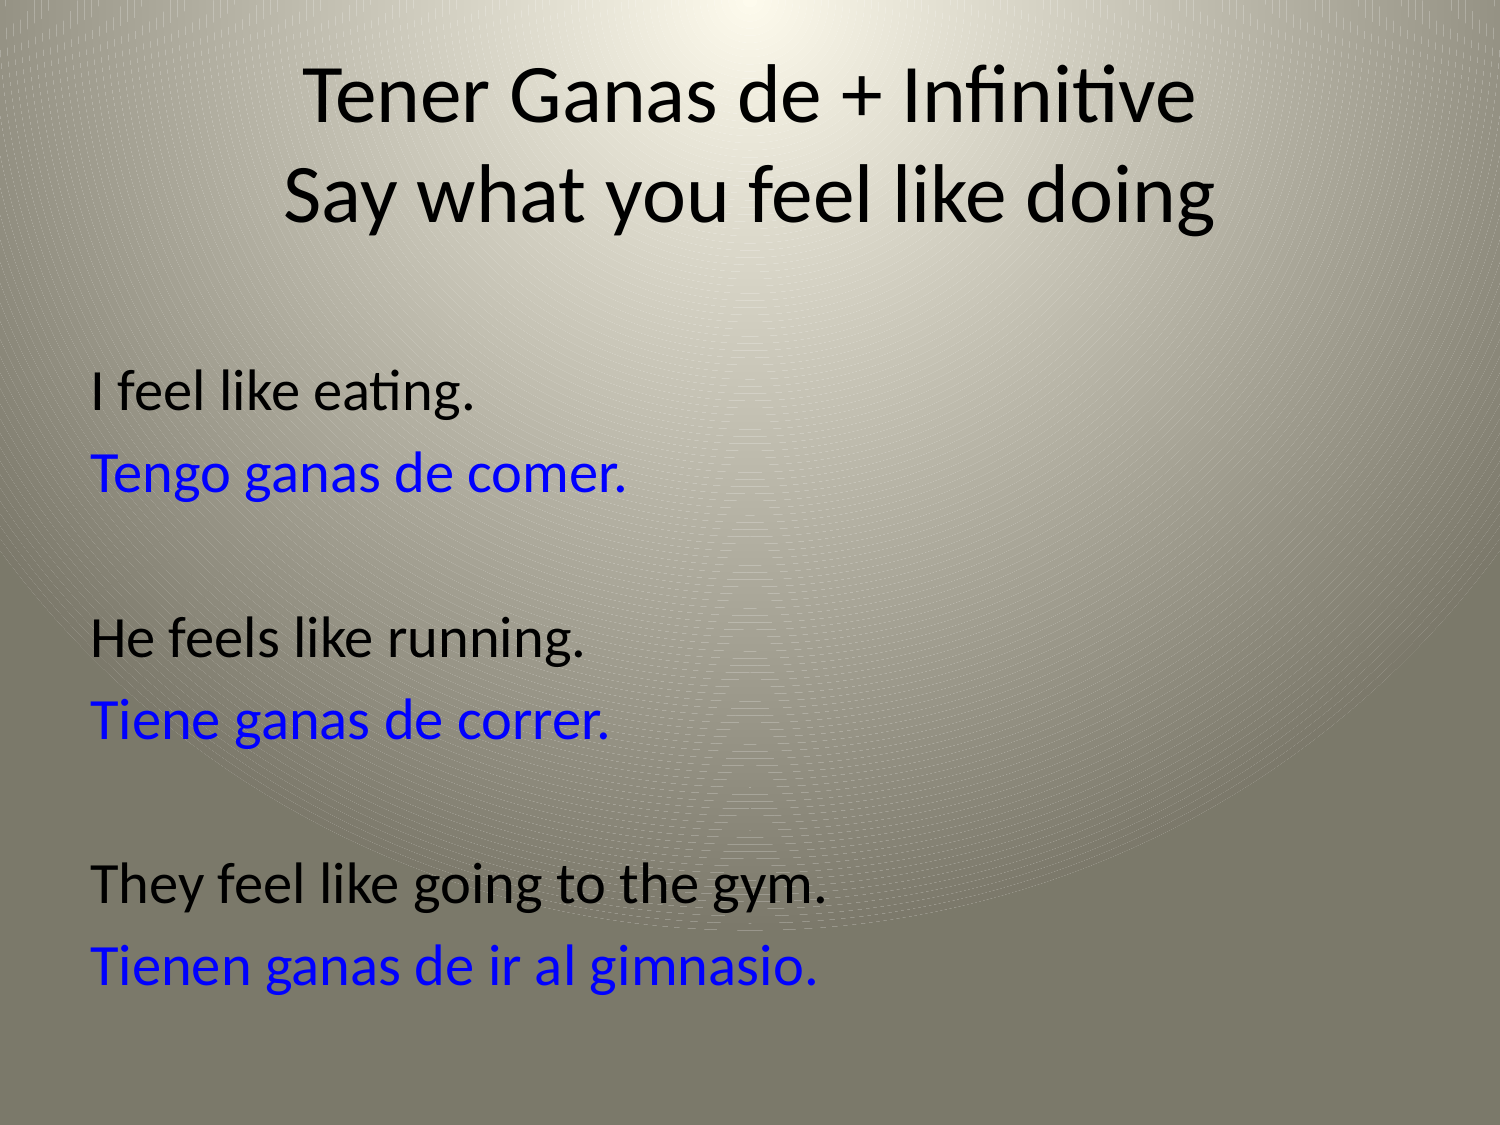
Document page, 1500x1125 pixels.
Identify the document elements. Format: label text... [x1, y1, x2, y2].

title Tener Ganas de + Infinitive Say what you feel like doing [75, 31, 1425, 247]
list I feel like eating. Tengo ganas de comer. He feels like running. Tiene ganas de correr. They feel like going to the gym. Tienen ganas de ir al gimnasio. [75, 262, 1425, 1005]
